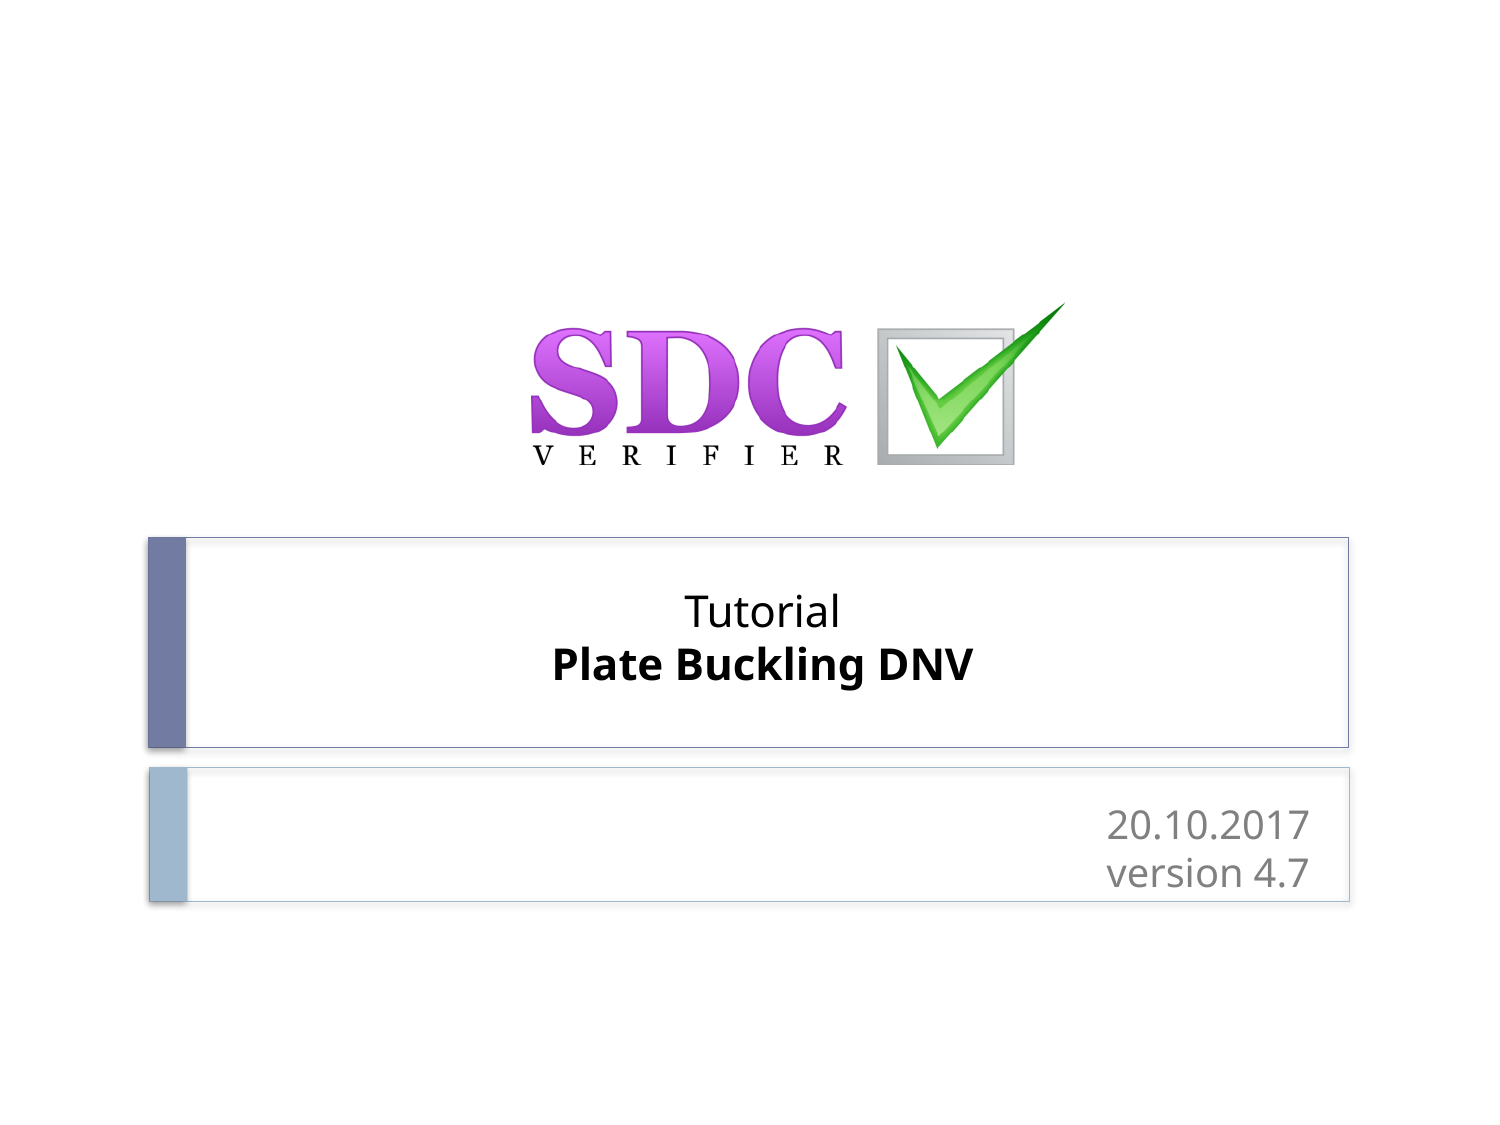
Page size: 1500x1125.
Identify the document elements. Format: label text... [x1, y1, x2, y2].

picture [530, 302, 1066, 465]
title Tutorial Plate Buckling DNV [200, 576, 1325, 740]
text_box 20.10.2017 version 4.7 [199, 792, 1325, 955]
